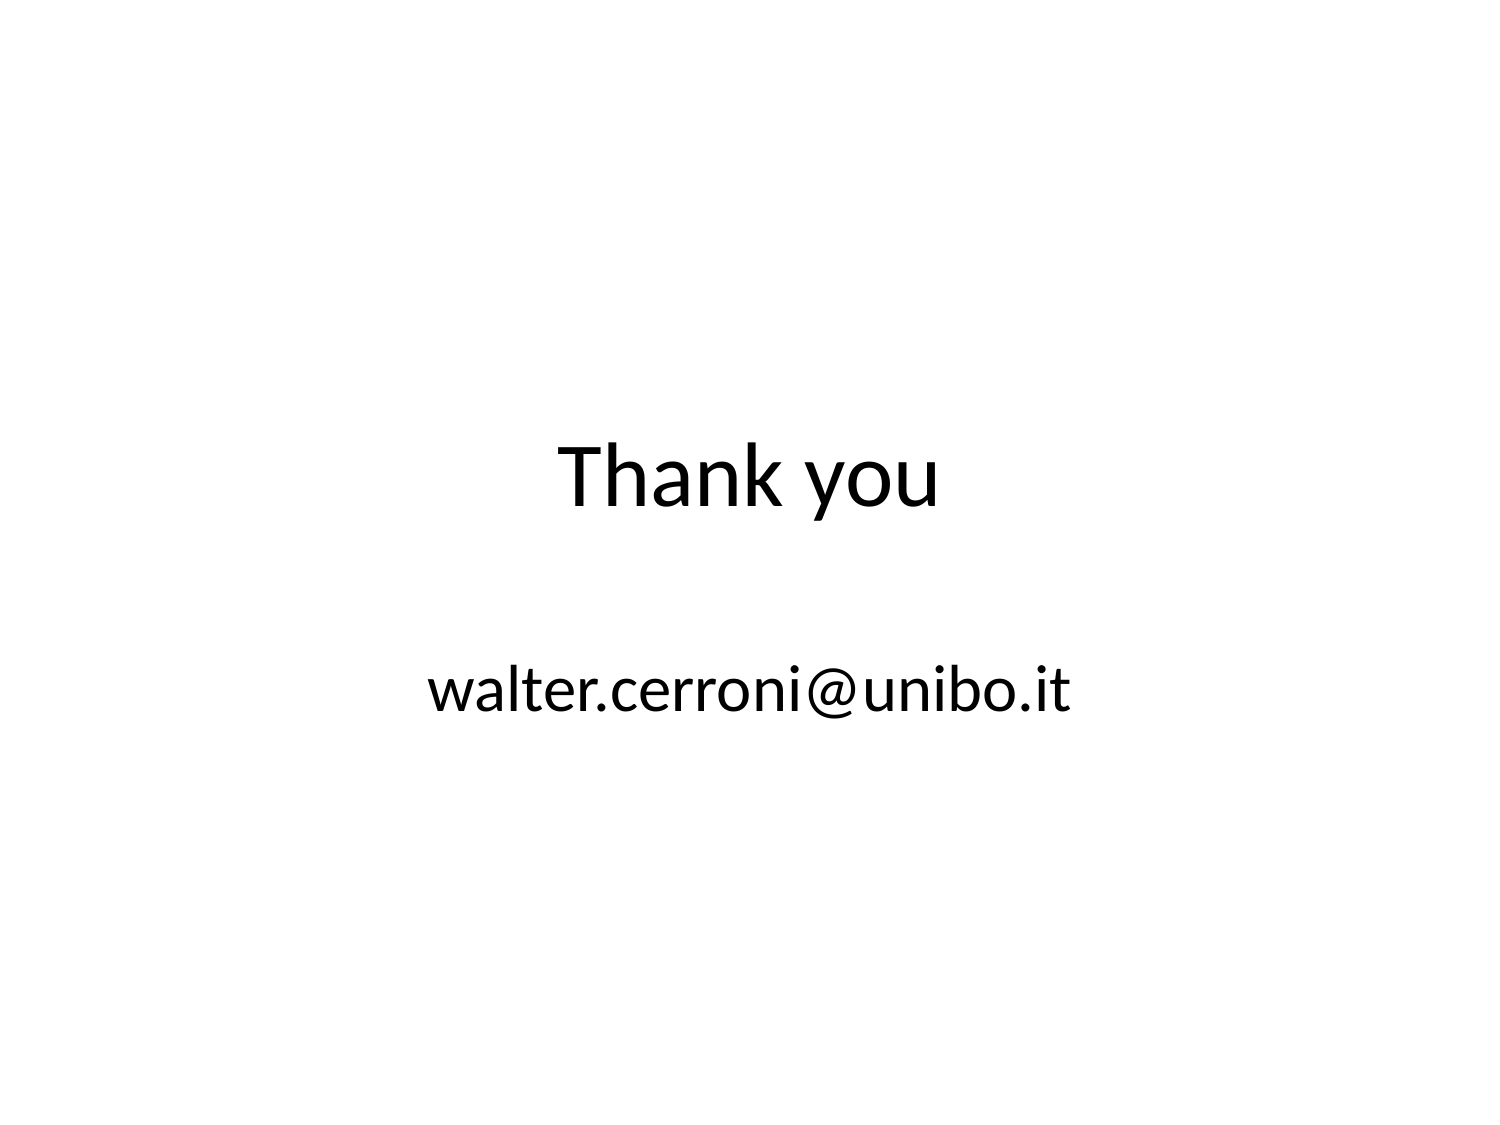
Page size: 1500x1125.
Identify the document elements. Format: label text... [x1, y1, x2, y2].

subtitle walter.cerroni@unibo.it [225, 637, 1275, 925]
title Thank you [112, 349, 1388, 591]
